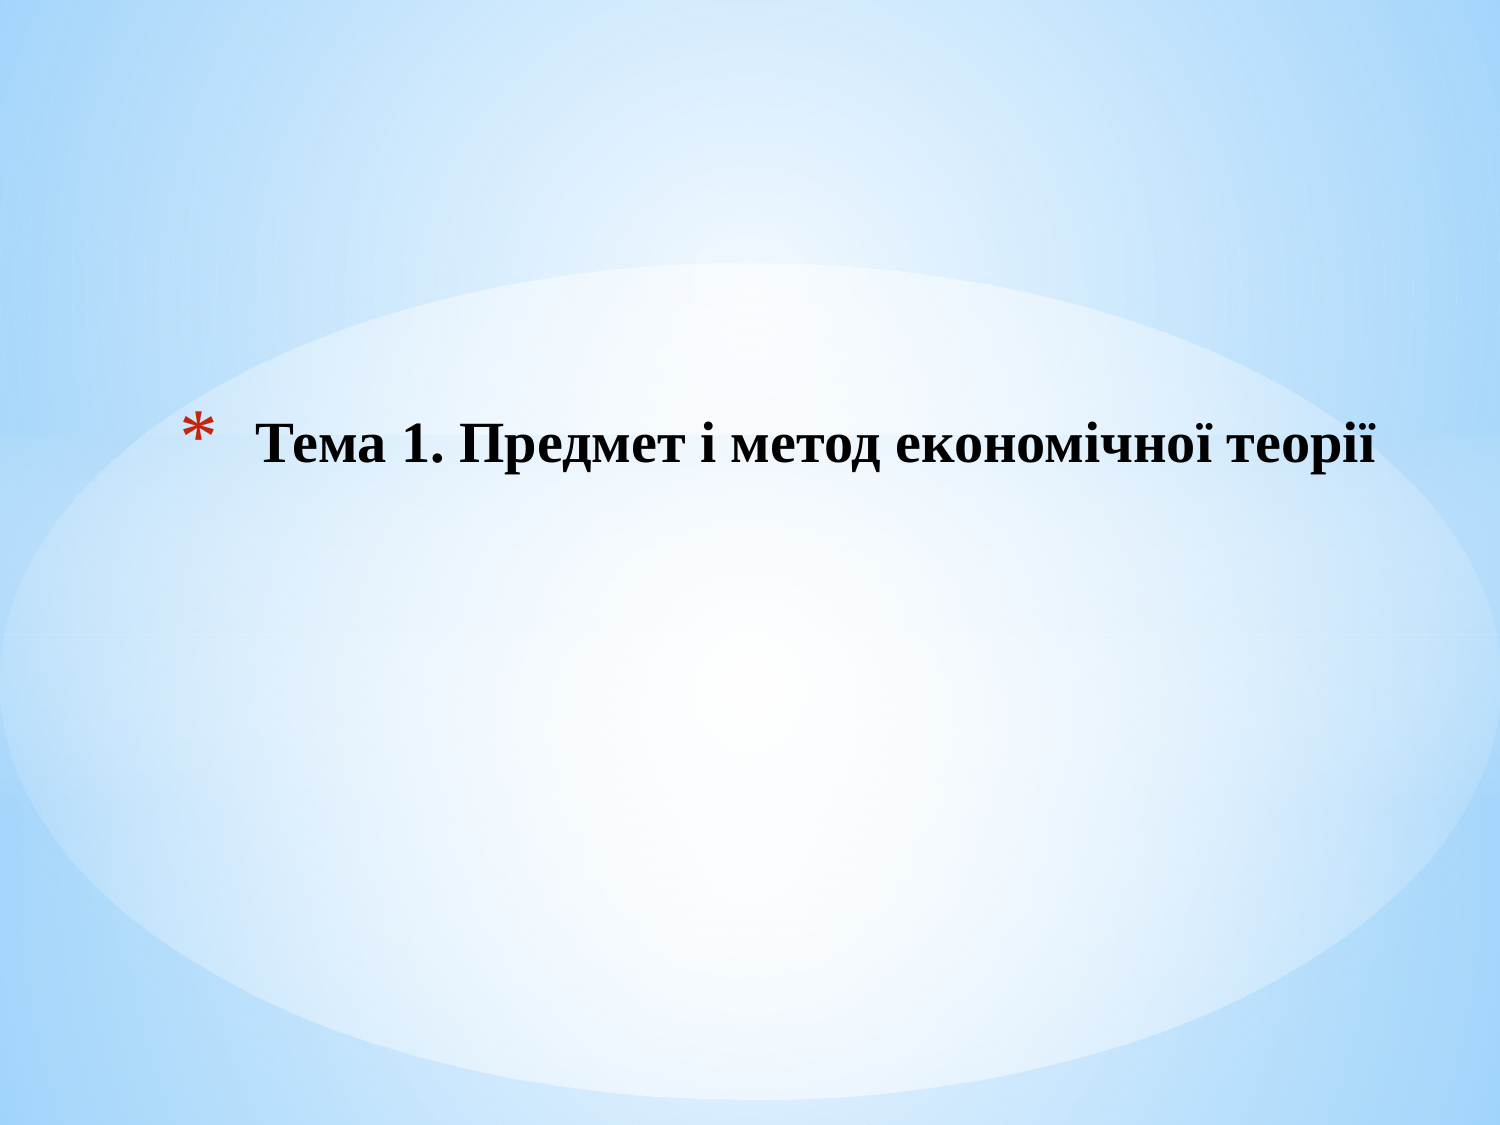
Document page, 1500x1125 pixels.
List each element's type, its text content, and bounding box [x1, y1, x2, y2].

title Тема 1. Предмет і метод економічної теорії [135, 397, 1424, 587]
